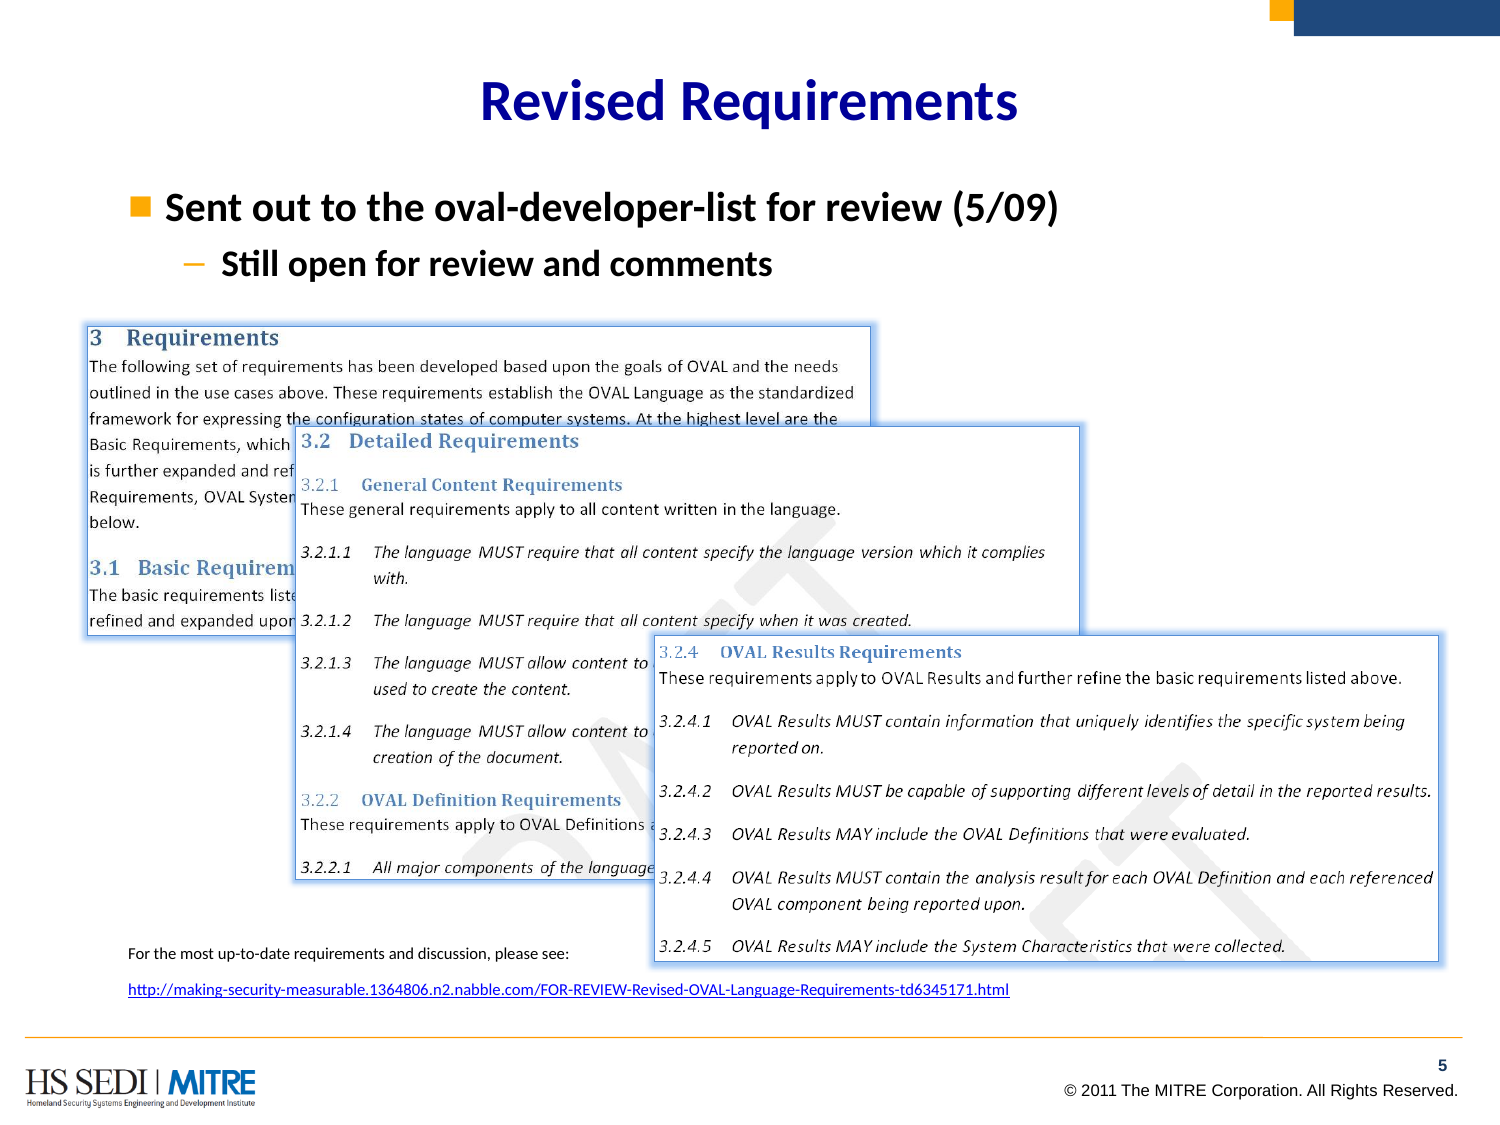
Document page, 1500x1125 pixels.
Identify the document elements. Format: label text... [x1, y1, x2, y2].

slide_number 4 [1374, 1049, 1463, 1076]
list Sent out to the oval-developer-list for review (5/09) Still open for review and comments For the most up-to-date requirements and discussion, please see: http://making-security-measurable.1364806.n2.nabble.com/FOR-REVIEW-Revised-OVAL-Language-Requirements-td6345171.html [112, 180, 1387, 627]
picture [20, 1058, 271, 1122]
picture [87, 326, 1439, 962]
list Sent out to the oval-developer-list for review (5/09) Still open for review and comments For the most up-to-date requirements and discussion, please see: http://making-security-measurable.1364806.n2.nabble.com/FOR-REVIEW-Revised-OVAL-Language-Requirements-td6345171.html [112, 645, 1387, 1024]
title Revised Requirements [43, 62, 1457, 151]
